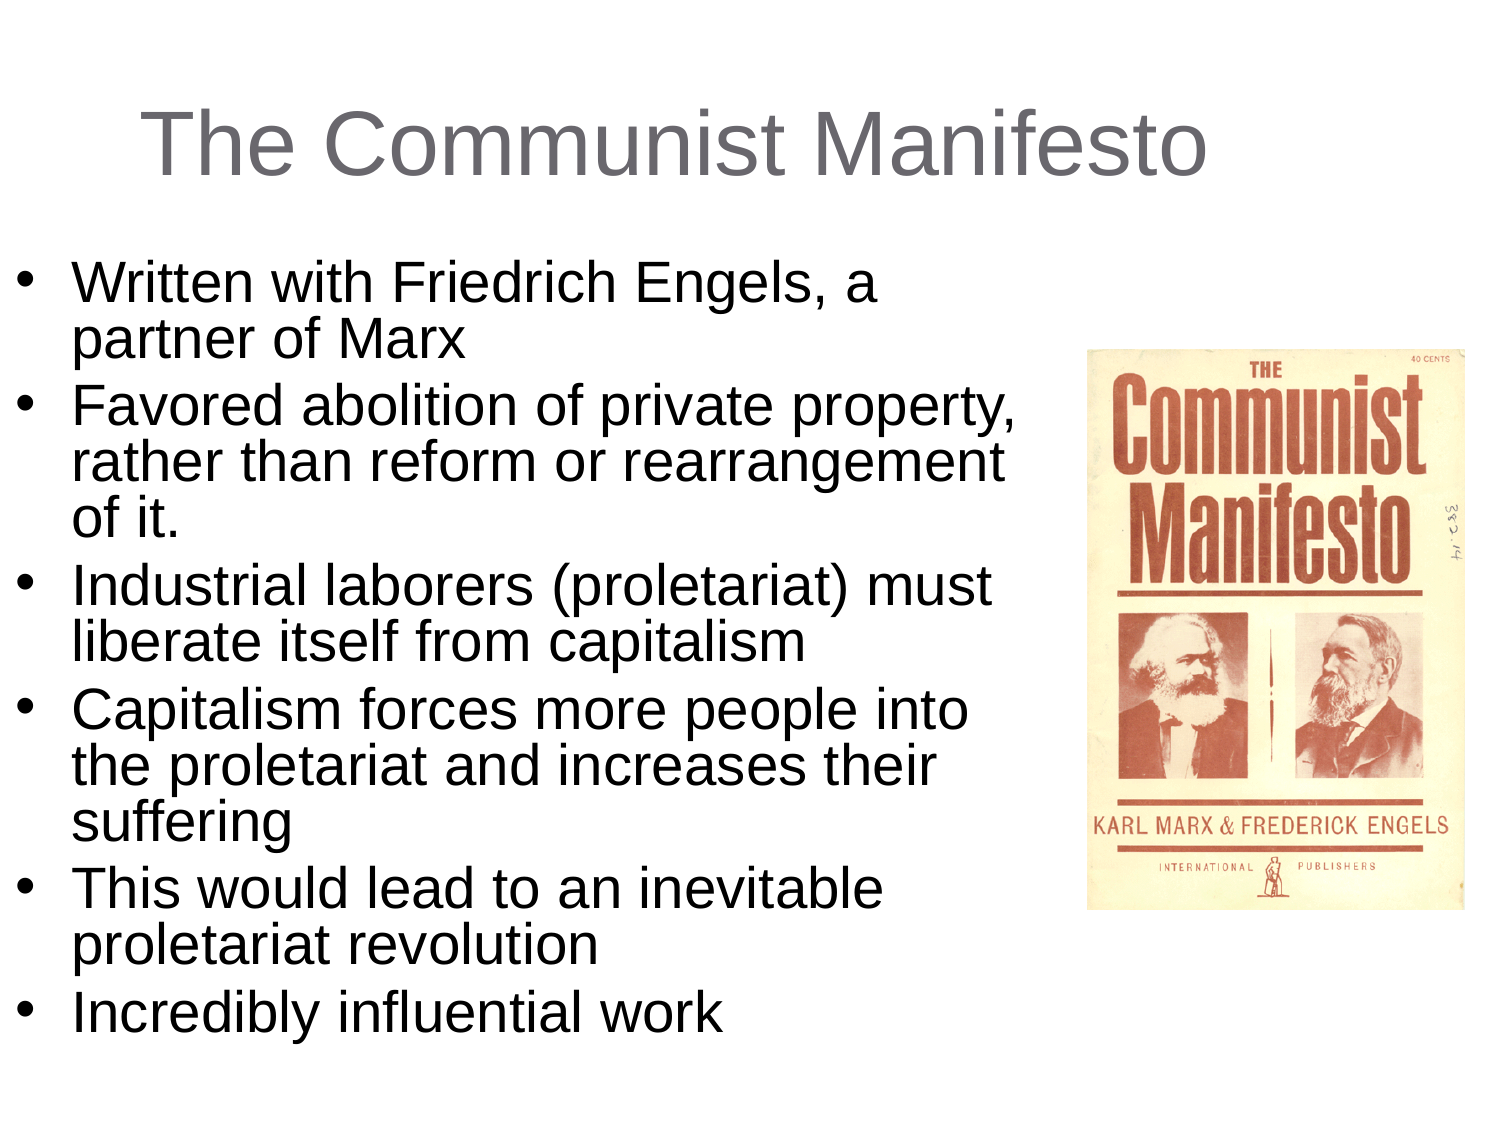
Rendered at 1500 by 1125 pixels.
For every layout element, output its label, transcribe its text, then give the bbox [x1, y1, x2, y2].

picture [1087, 349, 1465, 910]
title The Communist Manifesto [0, 45, 1350, 233]
list Written with Friedrich Engels, a partner of Marx Favored abolition of private property, rather than reform or rearrangement of it. Industrial laborers (proletariat) must liberate itself from capitalism Capitalism forces more people into the proletariat and increases their suffering This would lead to an inevitable proletariat revolution Incredibly influential work [0, 249, 1075, 1000]
